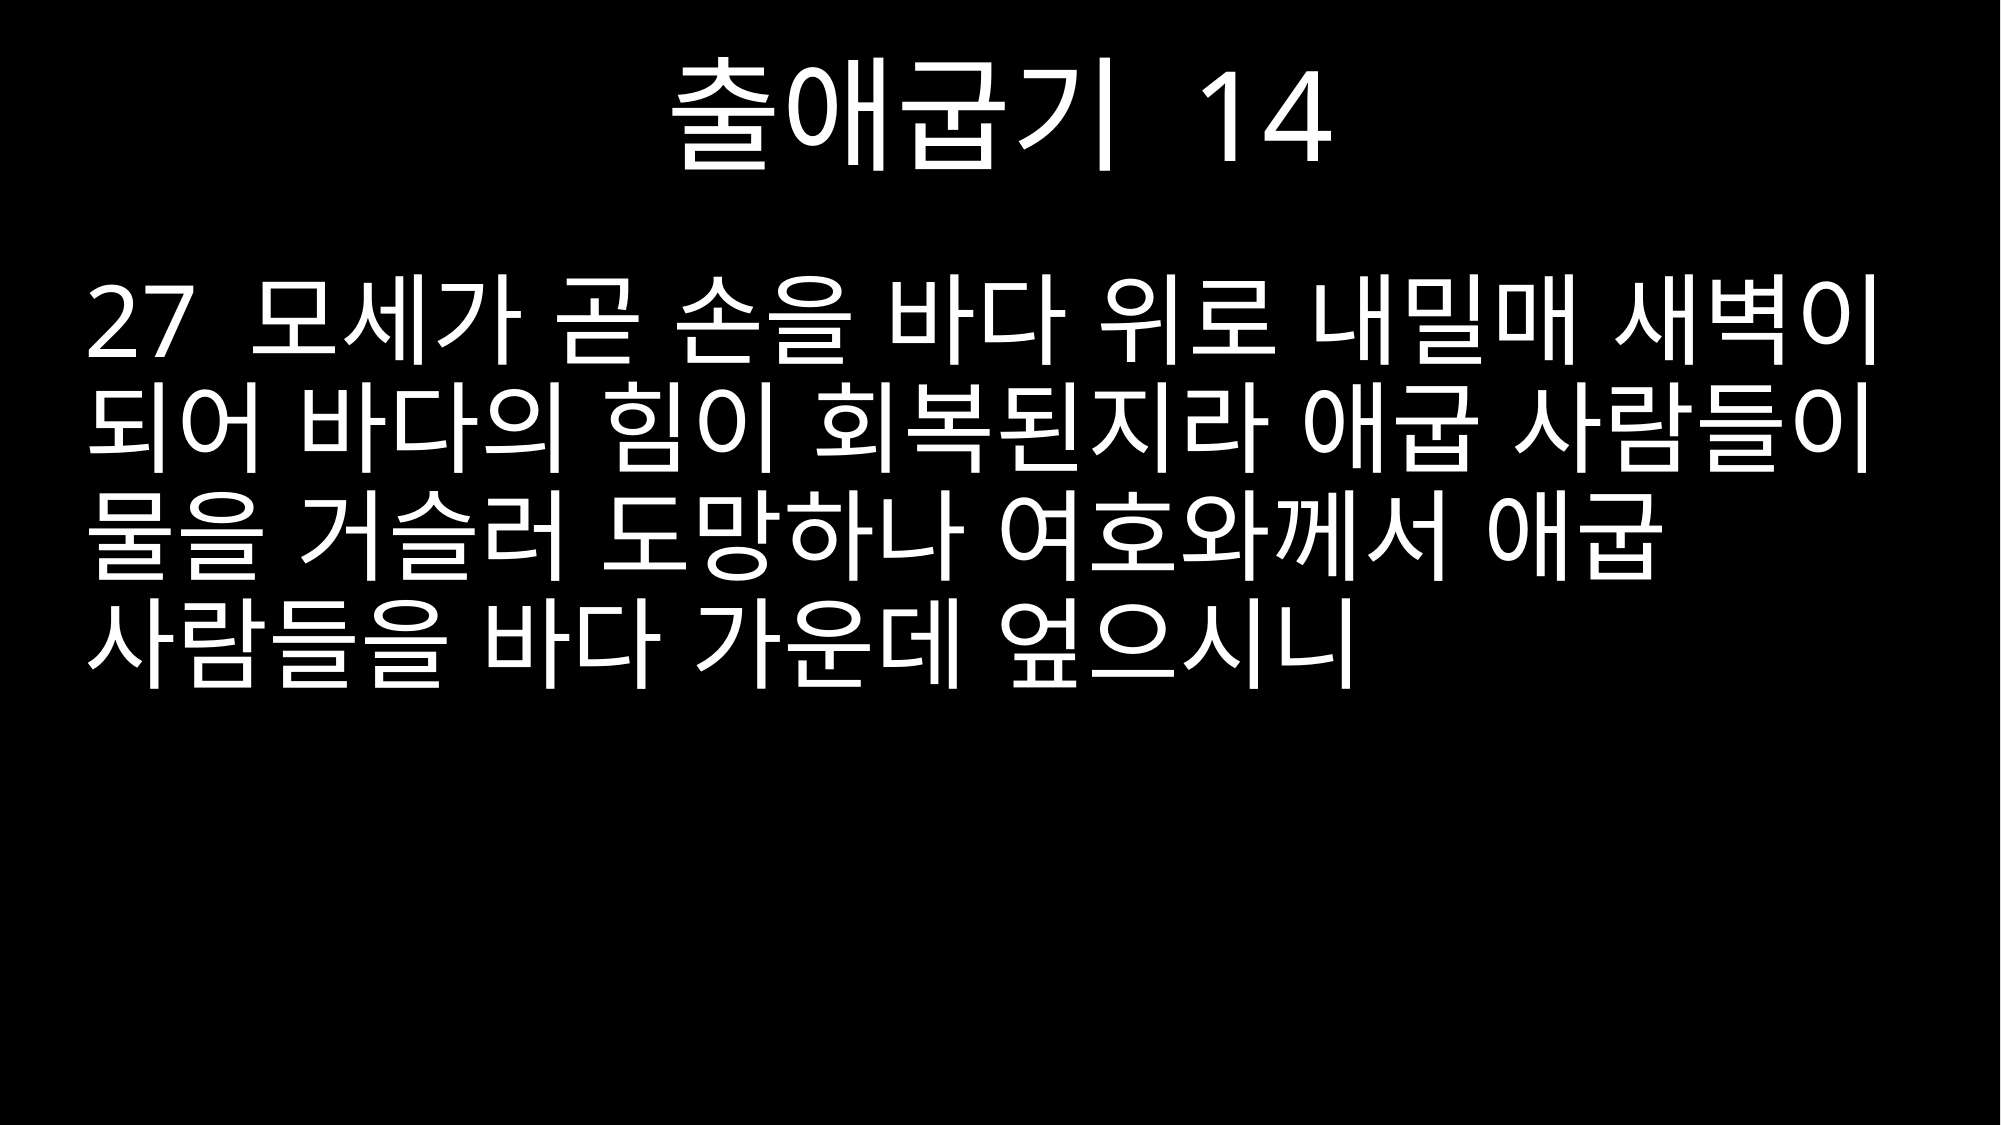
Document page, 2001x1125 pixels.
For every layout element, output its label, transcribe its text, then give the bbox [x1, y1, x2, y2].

picture [0, 0, 2001, 1125]
footer 출애굽기 14 [0, 32, 2000, 192]
list 27 모세가 곧 손을 바다 위로 내밀매 새벽이 되어 바다의 힘이 회복된지라 애굽 사람들이 물을 거슬러 도망하나 여호와께서 애굽 사람들을 바다 가운데 엎으시니 [69, 263, 1953, 423]
